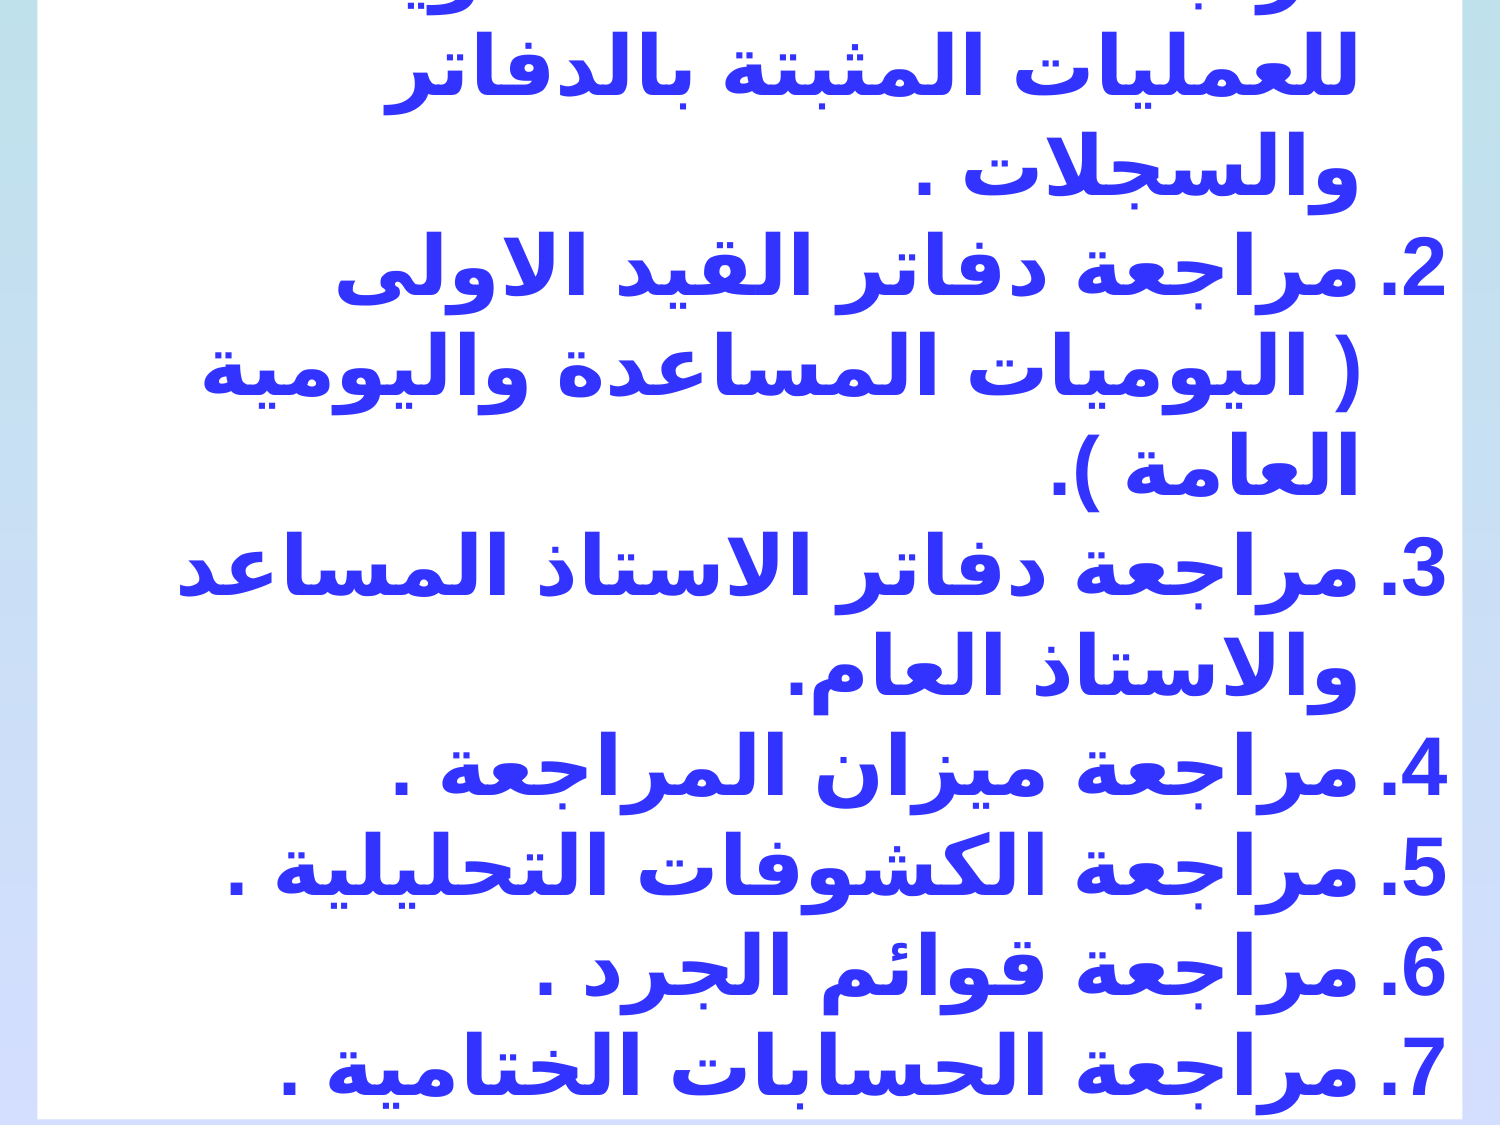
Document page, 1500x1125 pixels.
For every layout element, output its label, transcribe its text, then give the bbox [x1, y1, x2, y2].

text_box مراجعة المستندات المؤيدة للعمليات المثبتة بالدفاتر والسجلات . مراجعة دفاتر القيد الاولى ( اليوميات المساعدة واليومية العامة ). مراجعة دفاتر الاستاذ المساعد والاستاذ العام. مراجعة ميزان المراجعة . مراجعة الكشوفات التحليلية . مراجعة قوائم الجرد . مراجعة الحسابات الختامية . [37, 0, 1463, 1120]
